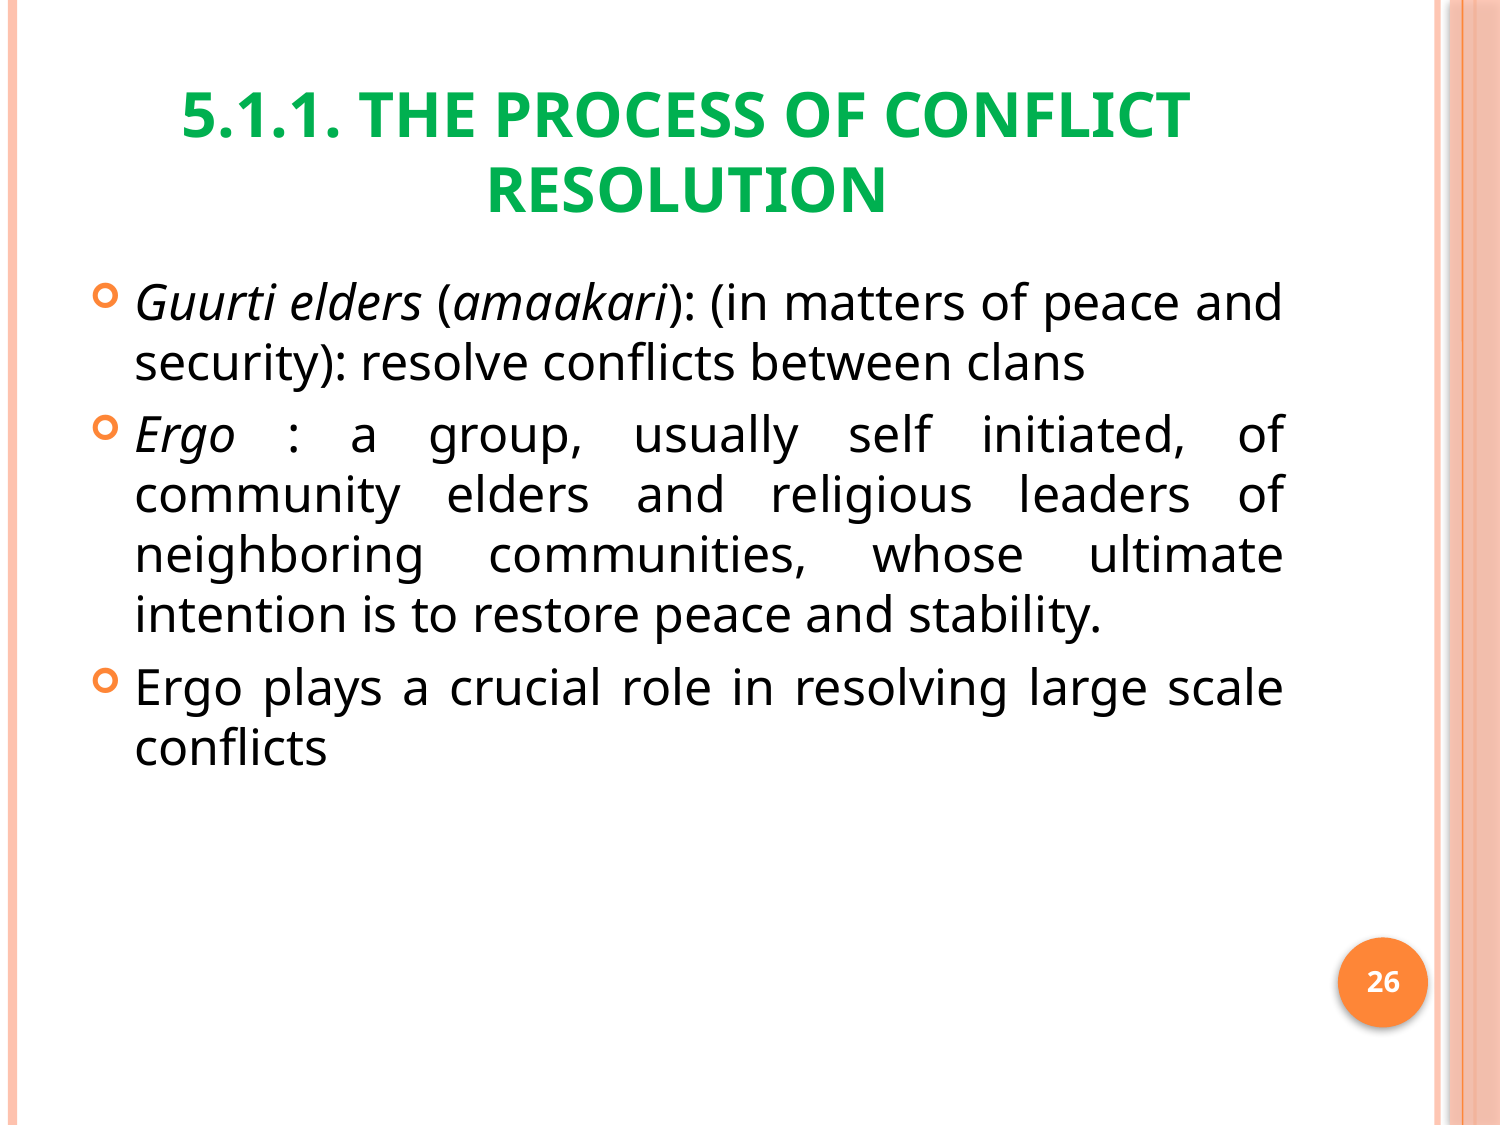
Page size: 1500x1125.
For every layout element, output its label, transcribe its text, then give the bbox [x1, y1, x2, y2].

list Guurti elders (amaakari): (in matters of peace and security): resolve conflicts between clans Ergo : a group, usually self initiated, of community elders and religious leaders of neighboring communities, whose ultimate intention is to restore peace and stability. Ergo plays a crucial role in resolving large scale conflicts [75, 262, 1300, 1062]
slide_number 26 [1333, 940, 1434, 1027]
title 5.1.1. The Process of conflict resolution [75, 45, 1300, 233]
